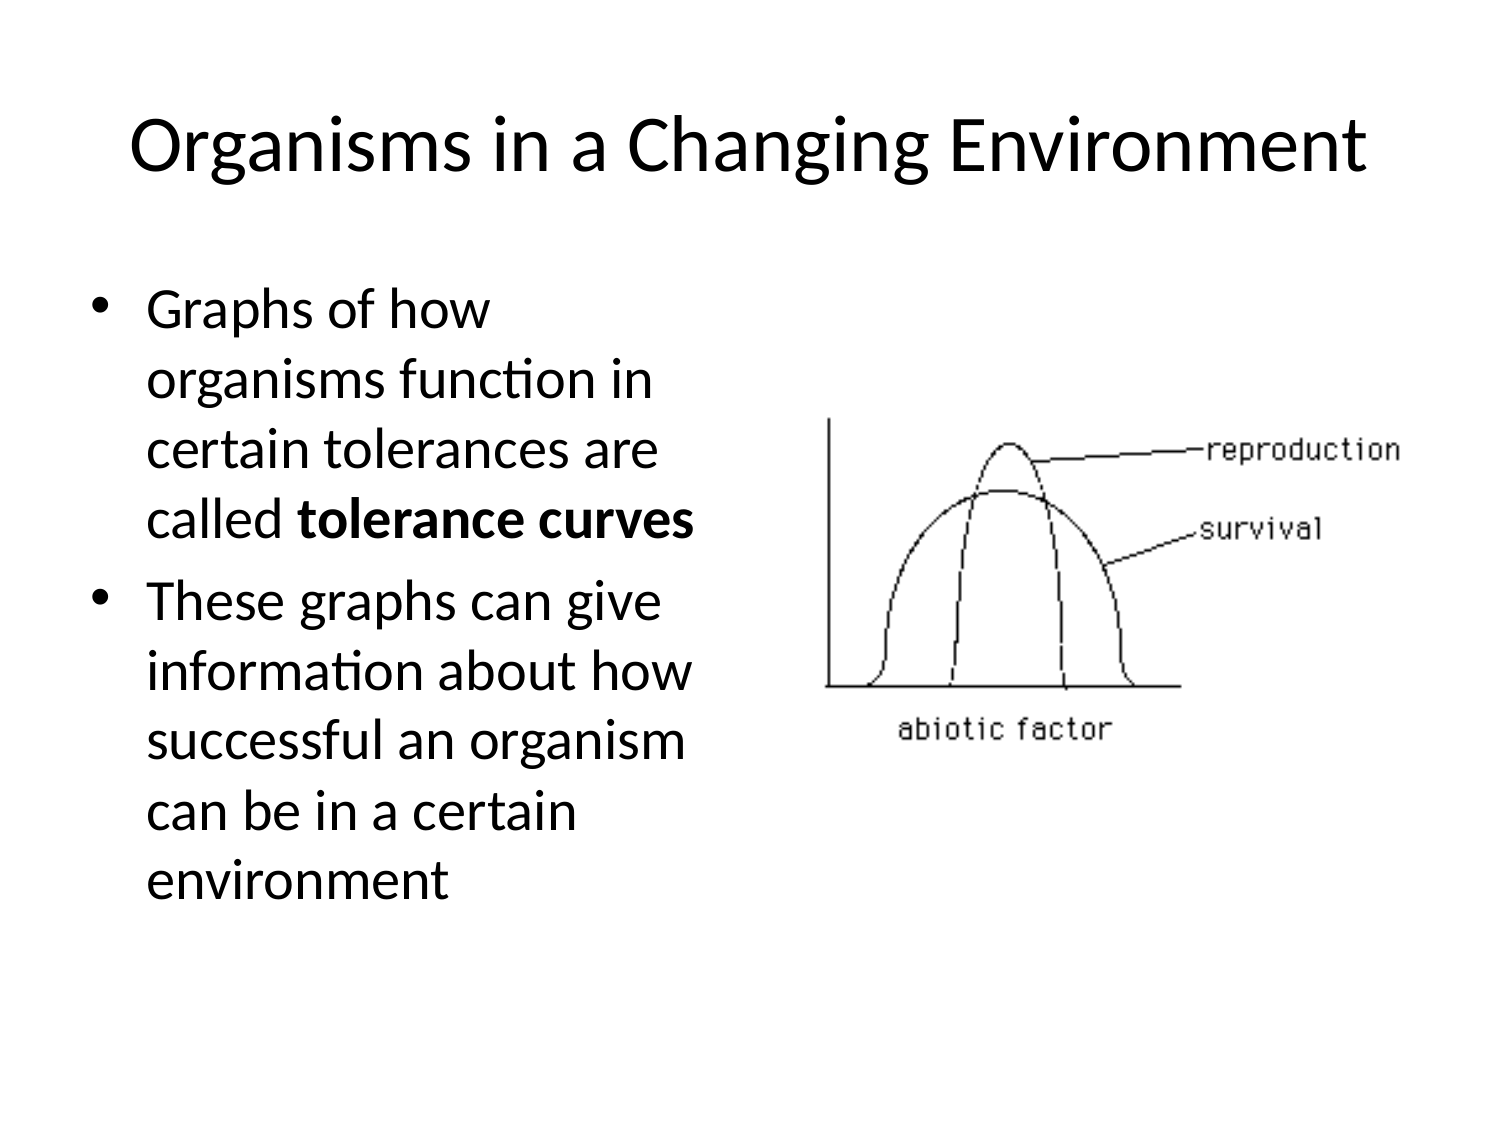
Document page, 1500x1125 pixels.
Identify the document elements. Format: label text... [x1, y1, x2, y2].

list Graphs of how organisms function in certain tolerances are called tolerance curves These graphs can give information about how successful an organism can be in a certain environment [75, 262, 738, 1005]
picture [774, 399, 1454, 776]
title Organisms in a Changing Environment [75, 45, 1425, 233]
